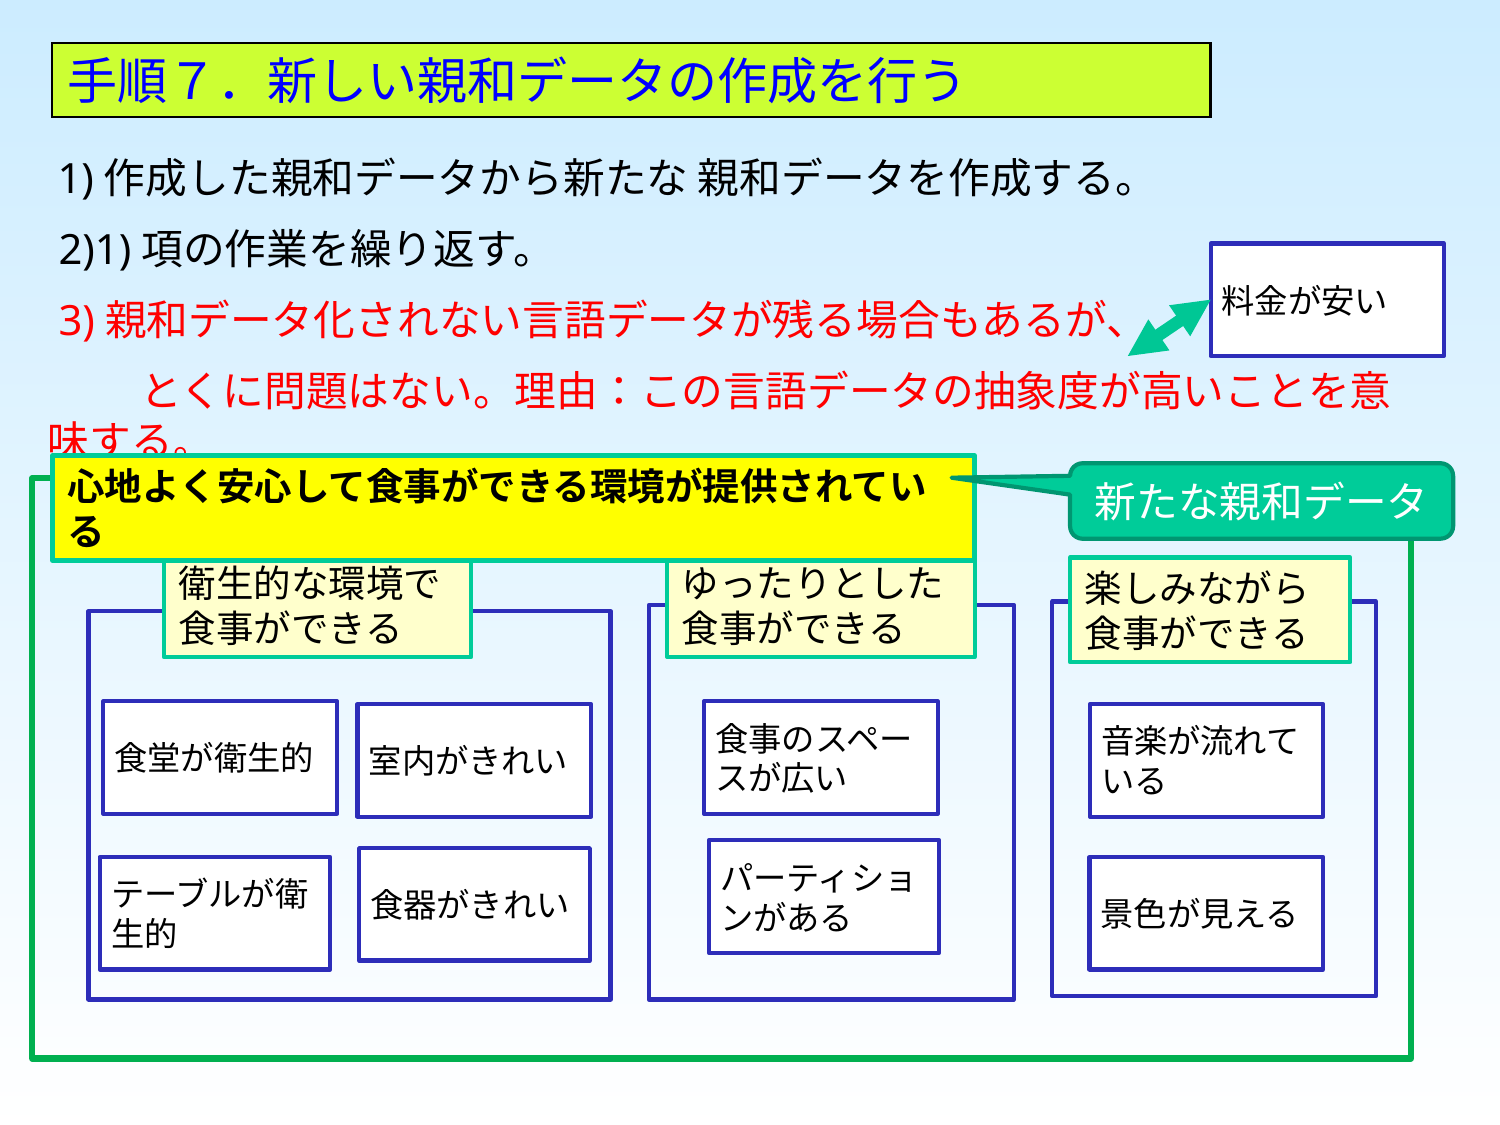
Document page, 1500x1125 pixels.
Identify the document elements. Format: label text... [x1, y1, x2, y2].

text_box 新たな親和データ [949, 461, 1456, 541]
text_box 料金が安い [1209, 241, 1446, 358]
text_box 手順７．新しい親和データの作成を行う [52, 42, 1211, 118]
text_box [30, 476, 1413, 1061]
text_box 1)作成した親和データから新たな 親和データを作成する。 2)1)項の作業を繰り返す。 3)親和データ化されない言語データが残る場合もあるが、 とくに問題はない。理由：この言語データの抽象度が高いことを意味する。 [33, 144, 1412, 476]
text_box 心地よく安心して食事ができる環境が提供されている [50, 454, 977, 562]
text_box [1127, 299, 1211, 357]
